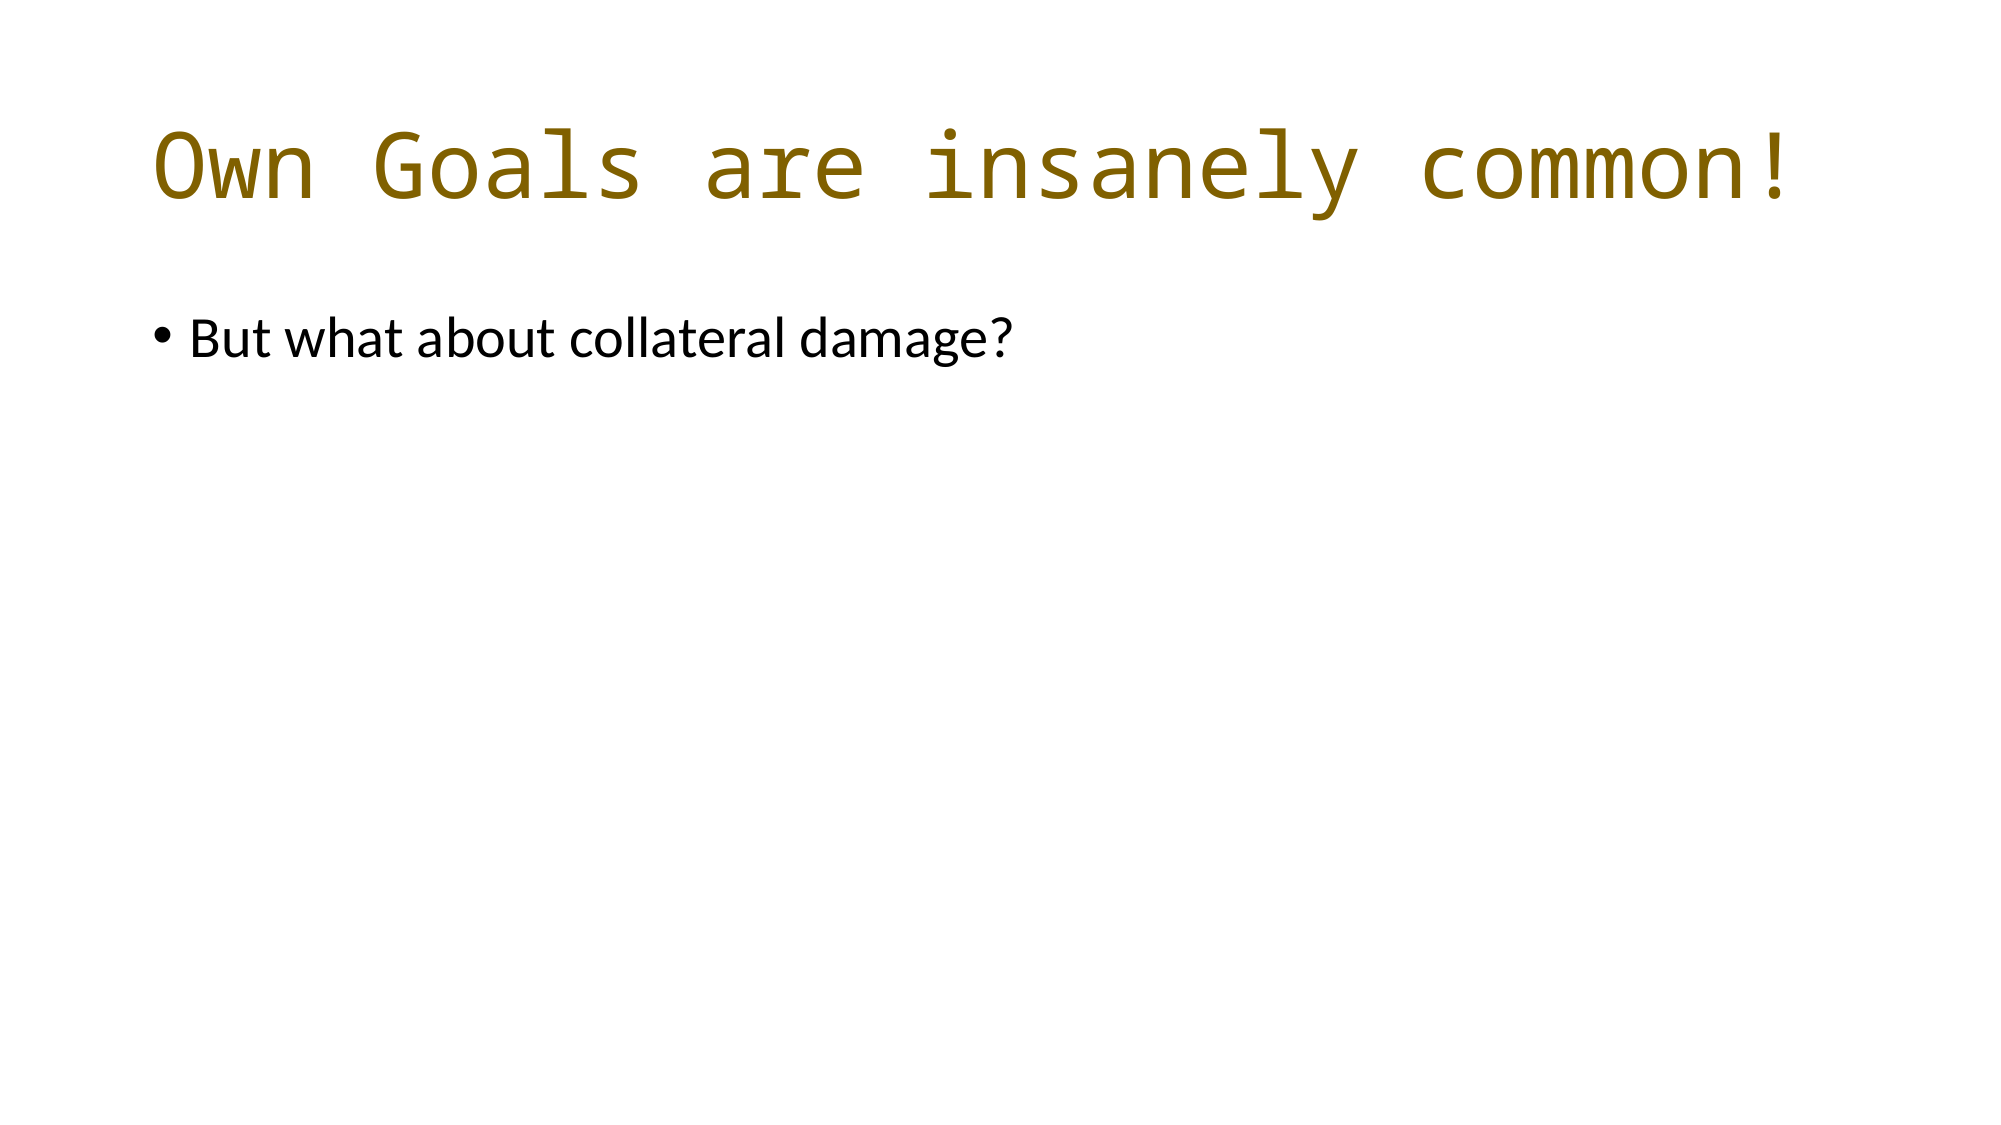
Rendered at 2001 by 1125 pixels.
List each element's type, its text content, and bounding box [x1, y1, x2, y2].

title Own Goals are insanely common! [137, 59, 1863, 278]
list But what about collateral damage? [137, 299, 1863, 1014]
